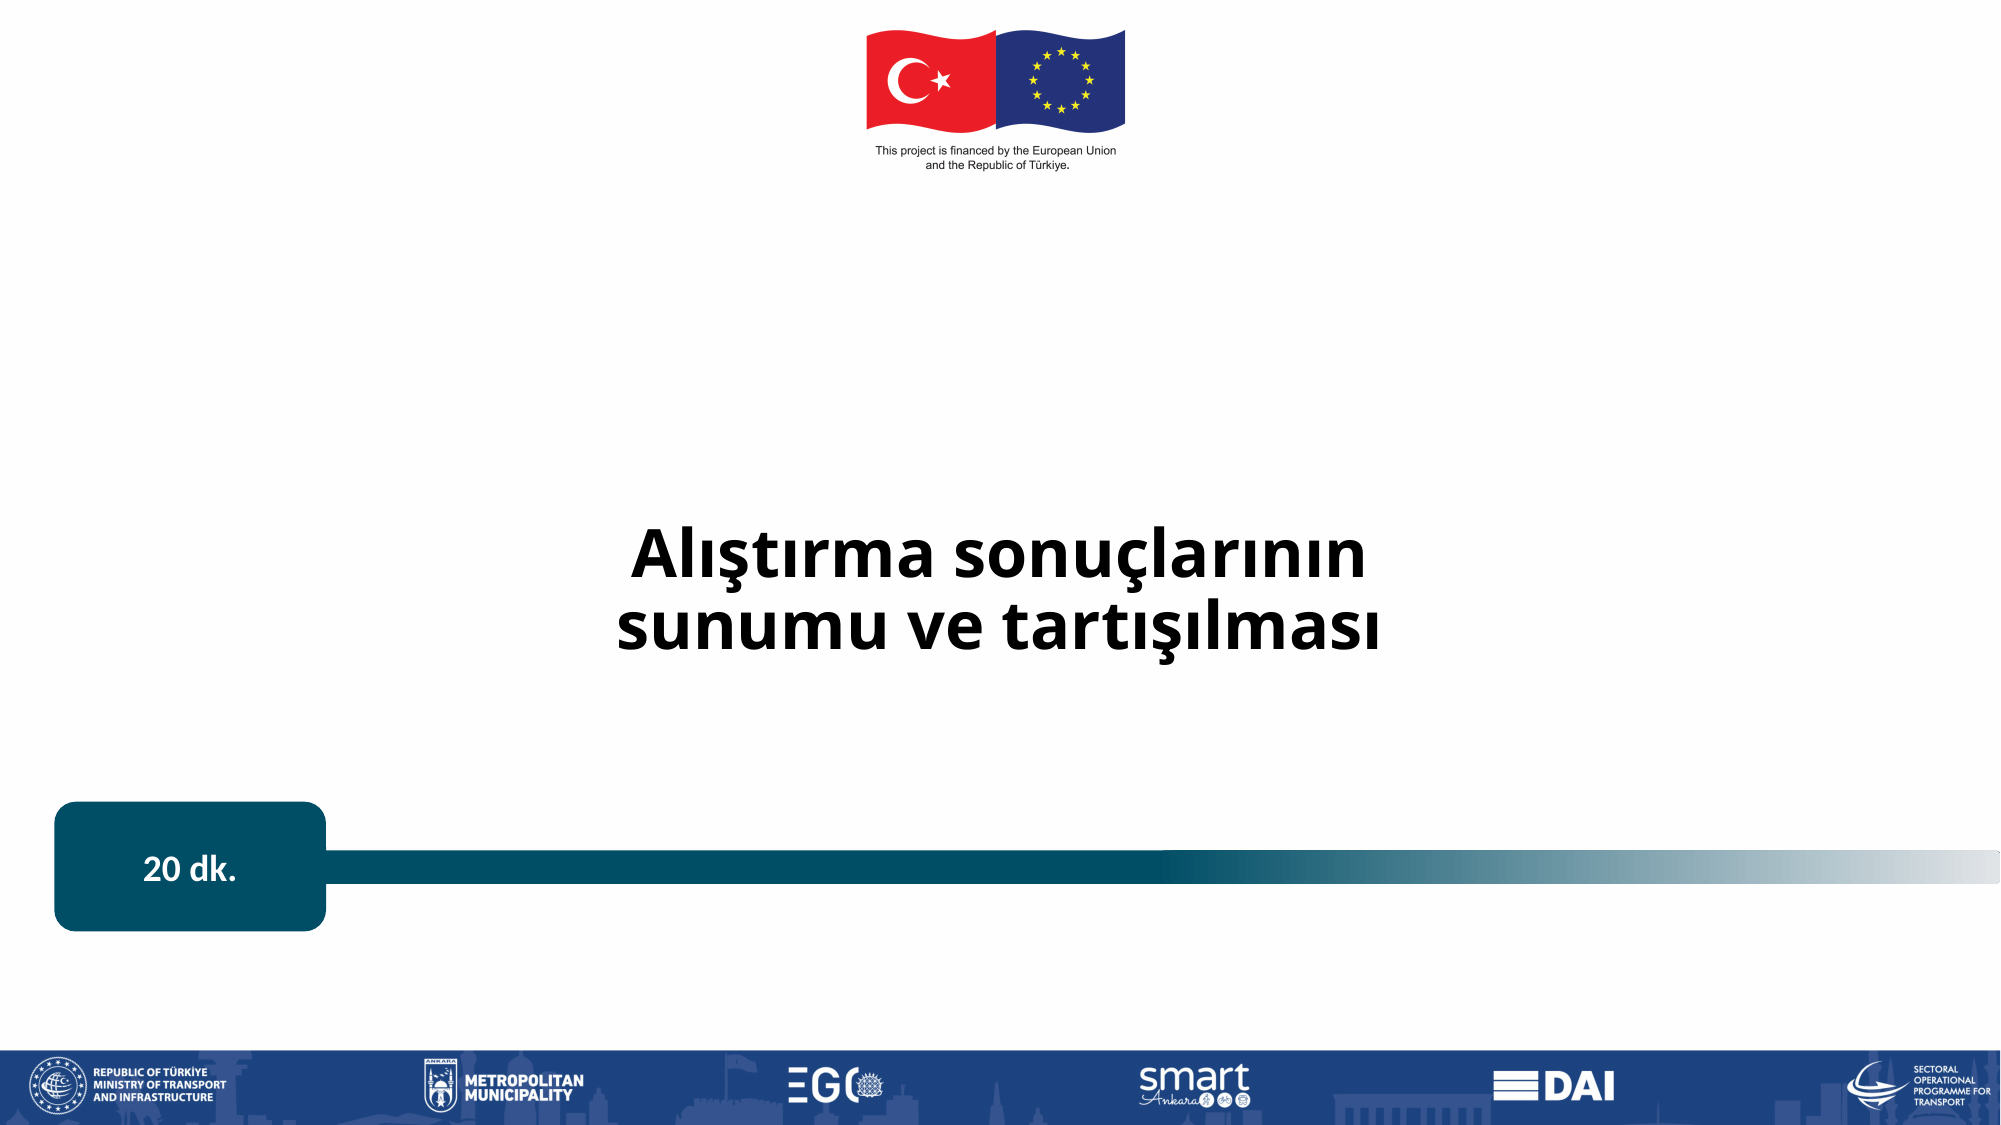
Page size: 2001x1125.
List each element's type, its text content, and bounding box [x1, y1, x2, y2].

text_box [327, 850, 2000, 885]
text_box 20 dk. [54, 801, 327, 932]
picture [0, 0, 2001, 1125]
text_box Alıştırma sonuçlarının sunumu ve tartışılması [545, 470, 1455, 713]
